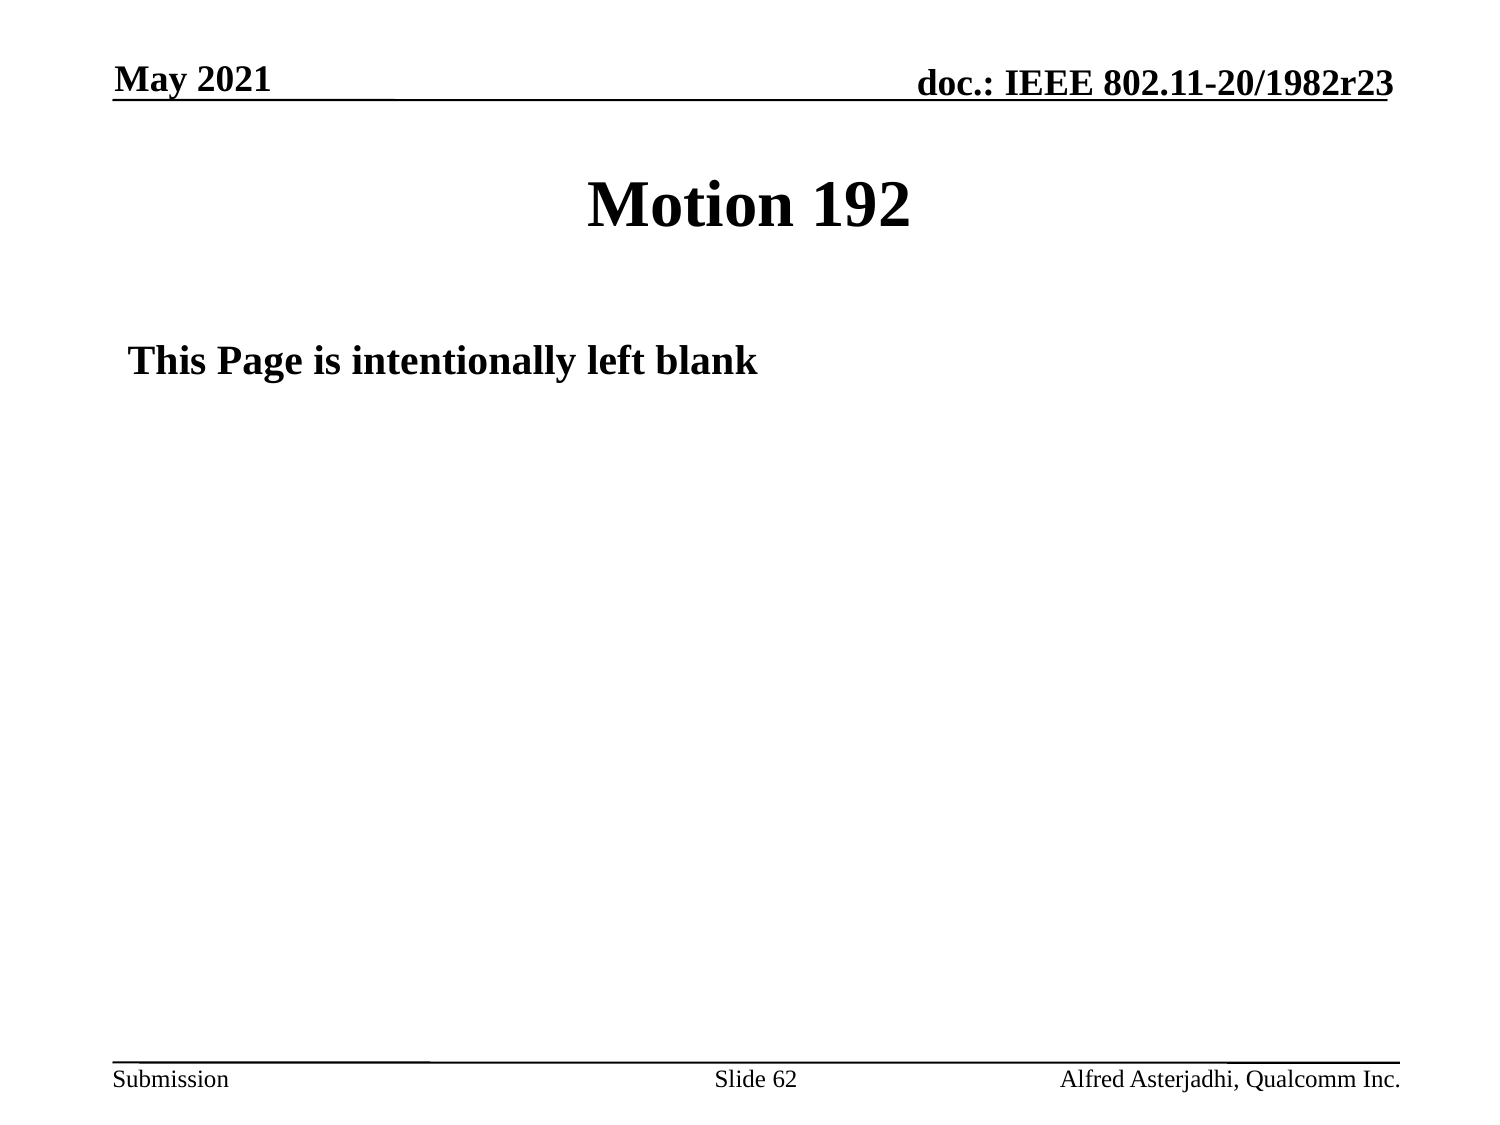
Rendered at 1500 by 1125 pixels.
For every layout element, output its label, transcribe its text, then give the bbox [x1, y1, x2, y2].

title Motion 192 [112, 112, 1388, 288]
list This Page is intentionally left blank [112, 324, 1388, 1000]
footer Alfred Asterjadhi, Qualcomm Inc. [878, 1061, 1402, 1093]
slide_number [114, 54, 423, 100]
slide_number Slide 62 [712, 1061, 800, 1123]
